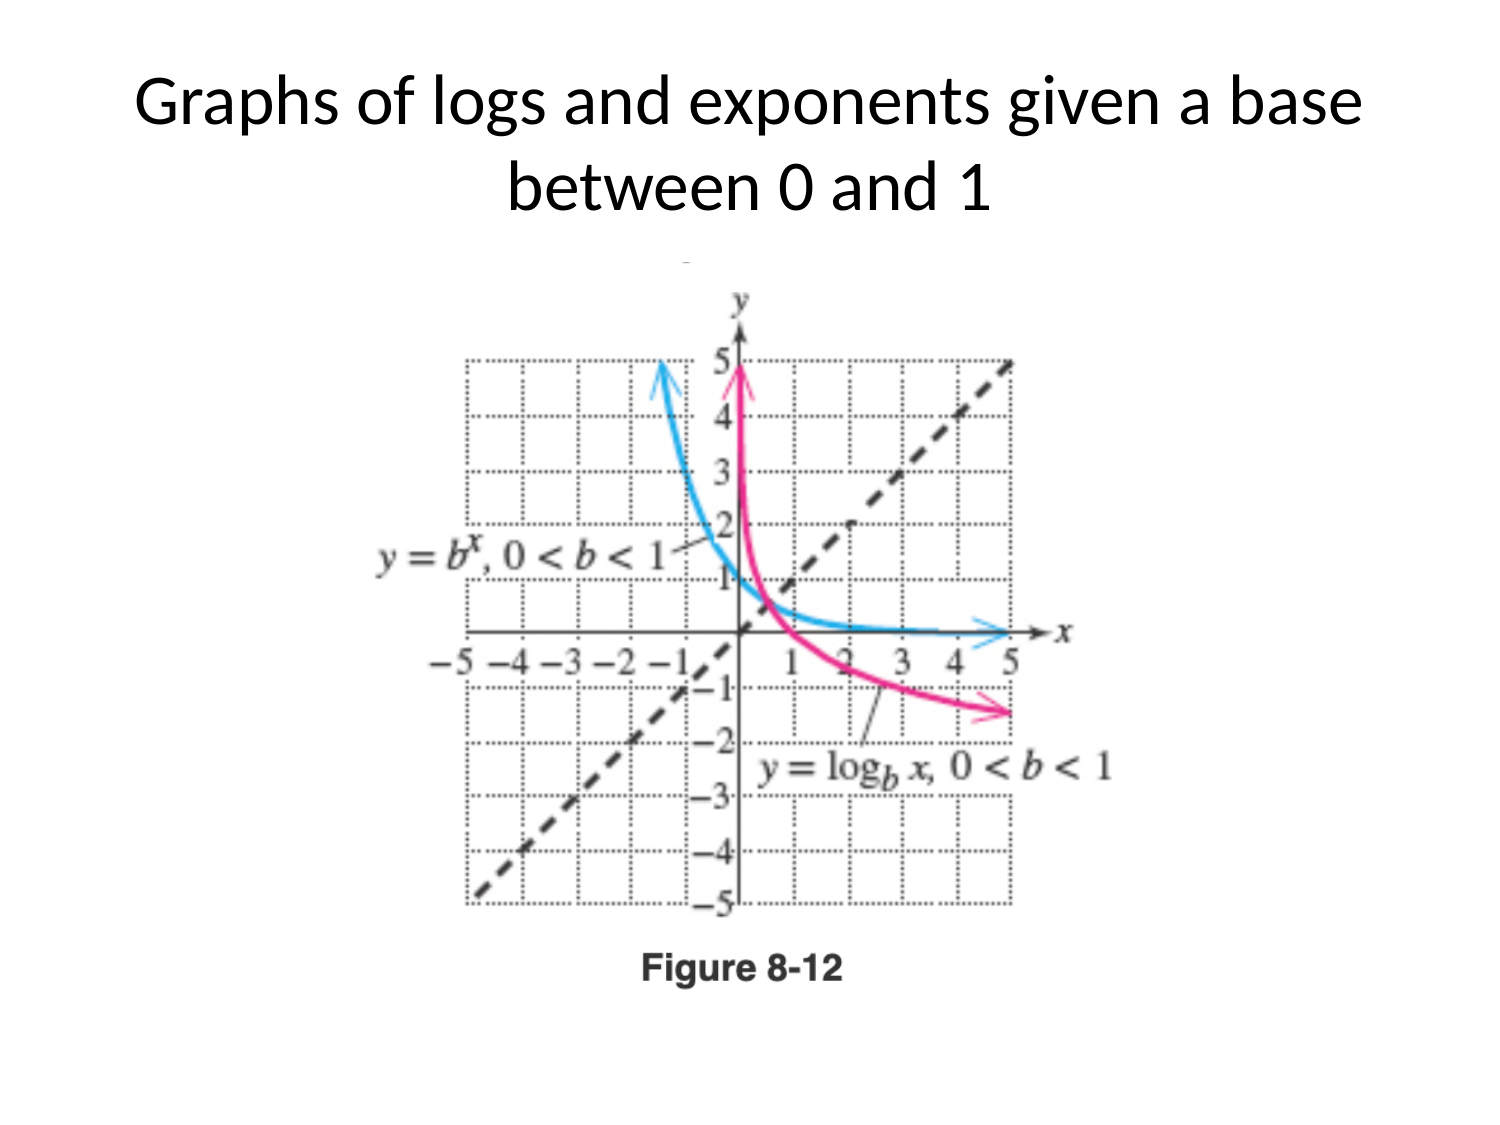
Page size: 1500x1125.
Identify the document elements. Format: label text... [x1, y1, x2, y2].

title Graphs of logs and exponents given a base between 0 and 1 [75, 45, 1425, 233]
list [349, 262, 1151, 1006]
